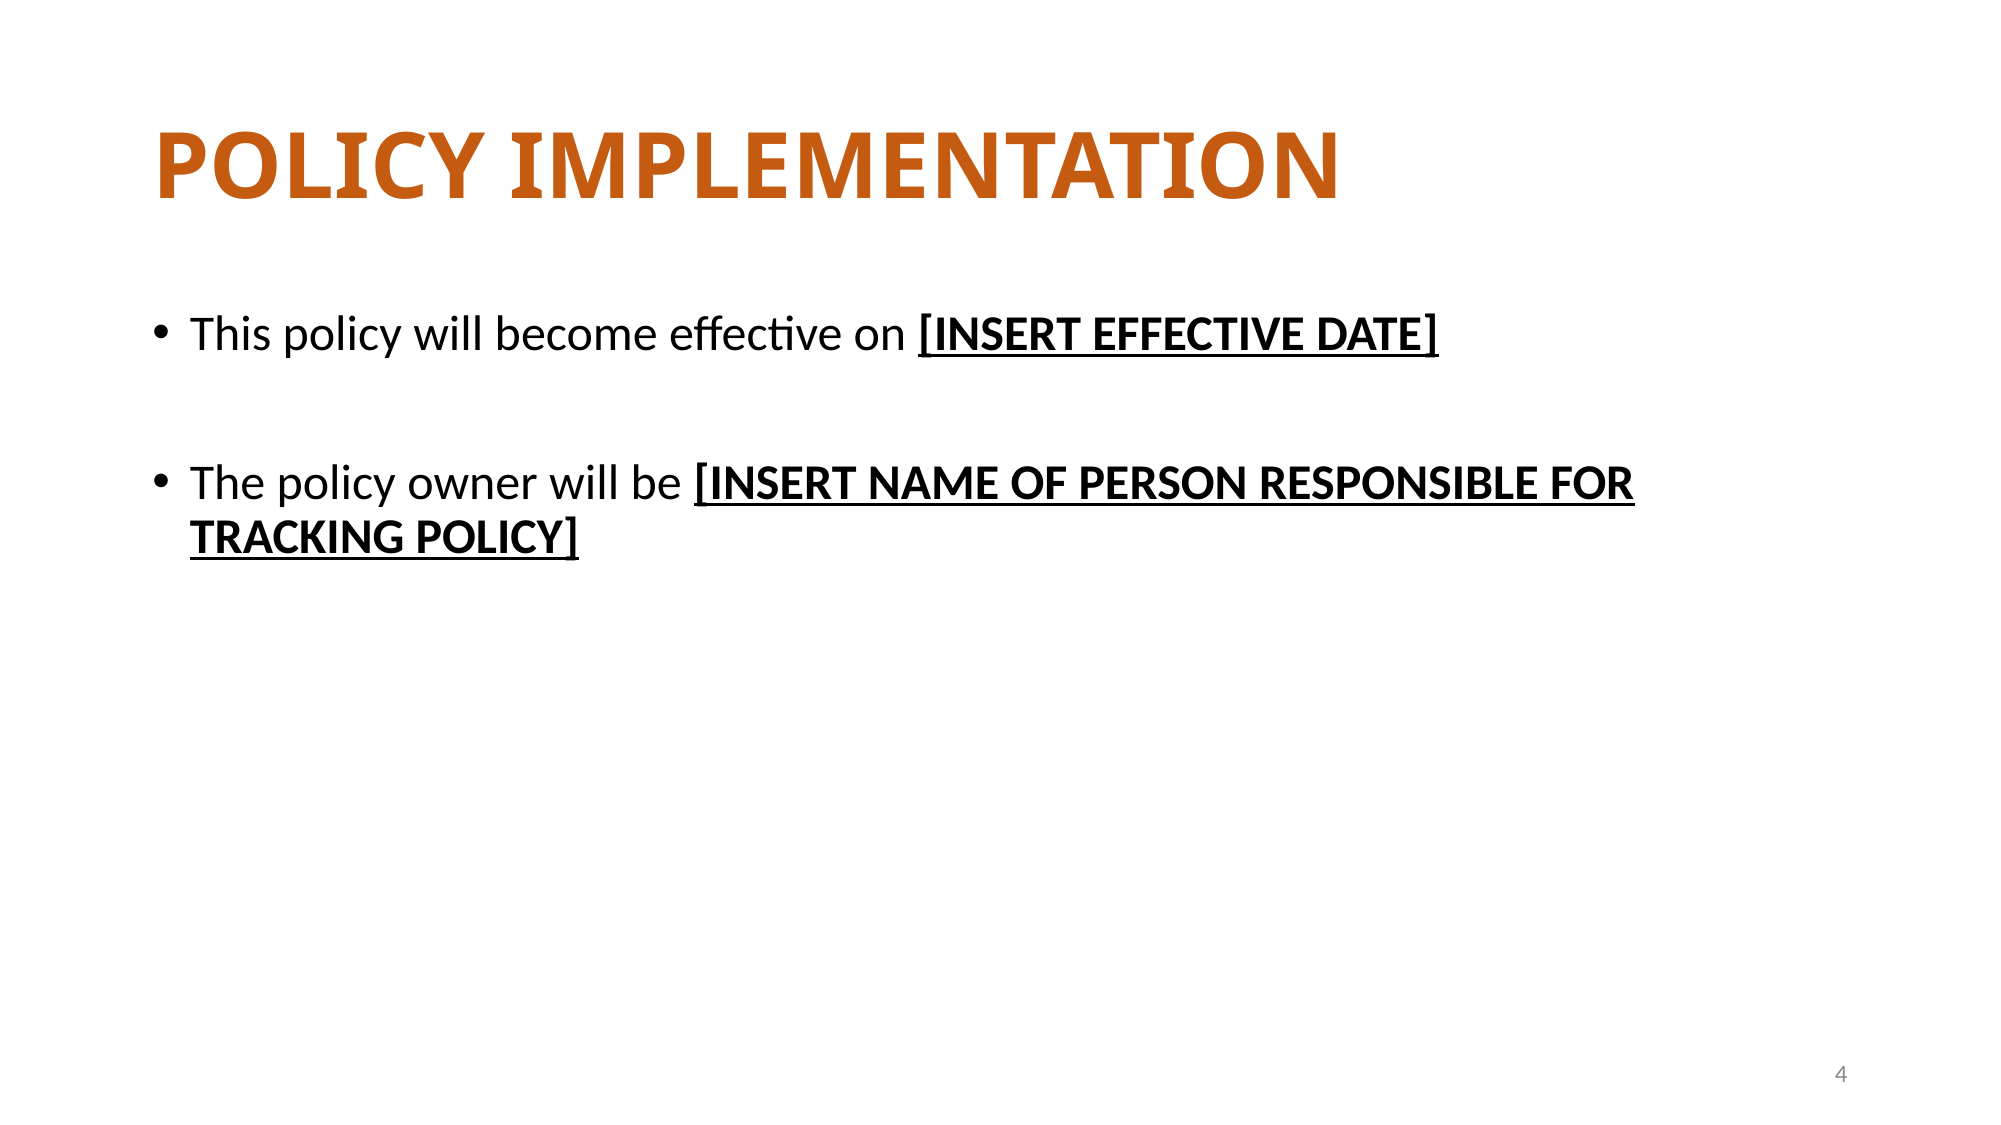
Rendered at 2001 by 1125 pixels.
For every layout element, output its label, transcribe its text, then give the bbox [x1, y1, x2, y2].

list This policy will become effective on [INSERT EFFECTIVE DATE] The policy owner will be [INSERT NAME OF PERSON RESPONSIBLE FOR TRACKING POLICY] [137, 299, 1863, 1014]
title Policy Implementation [137, 59, 1863, 278]
slide_number 4 [1412, 1042, 1863, 1103]
